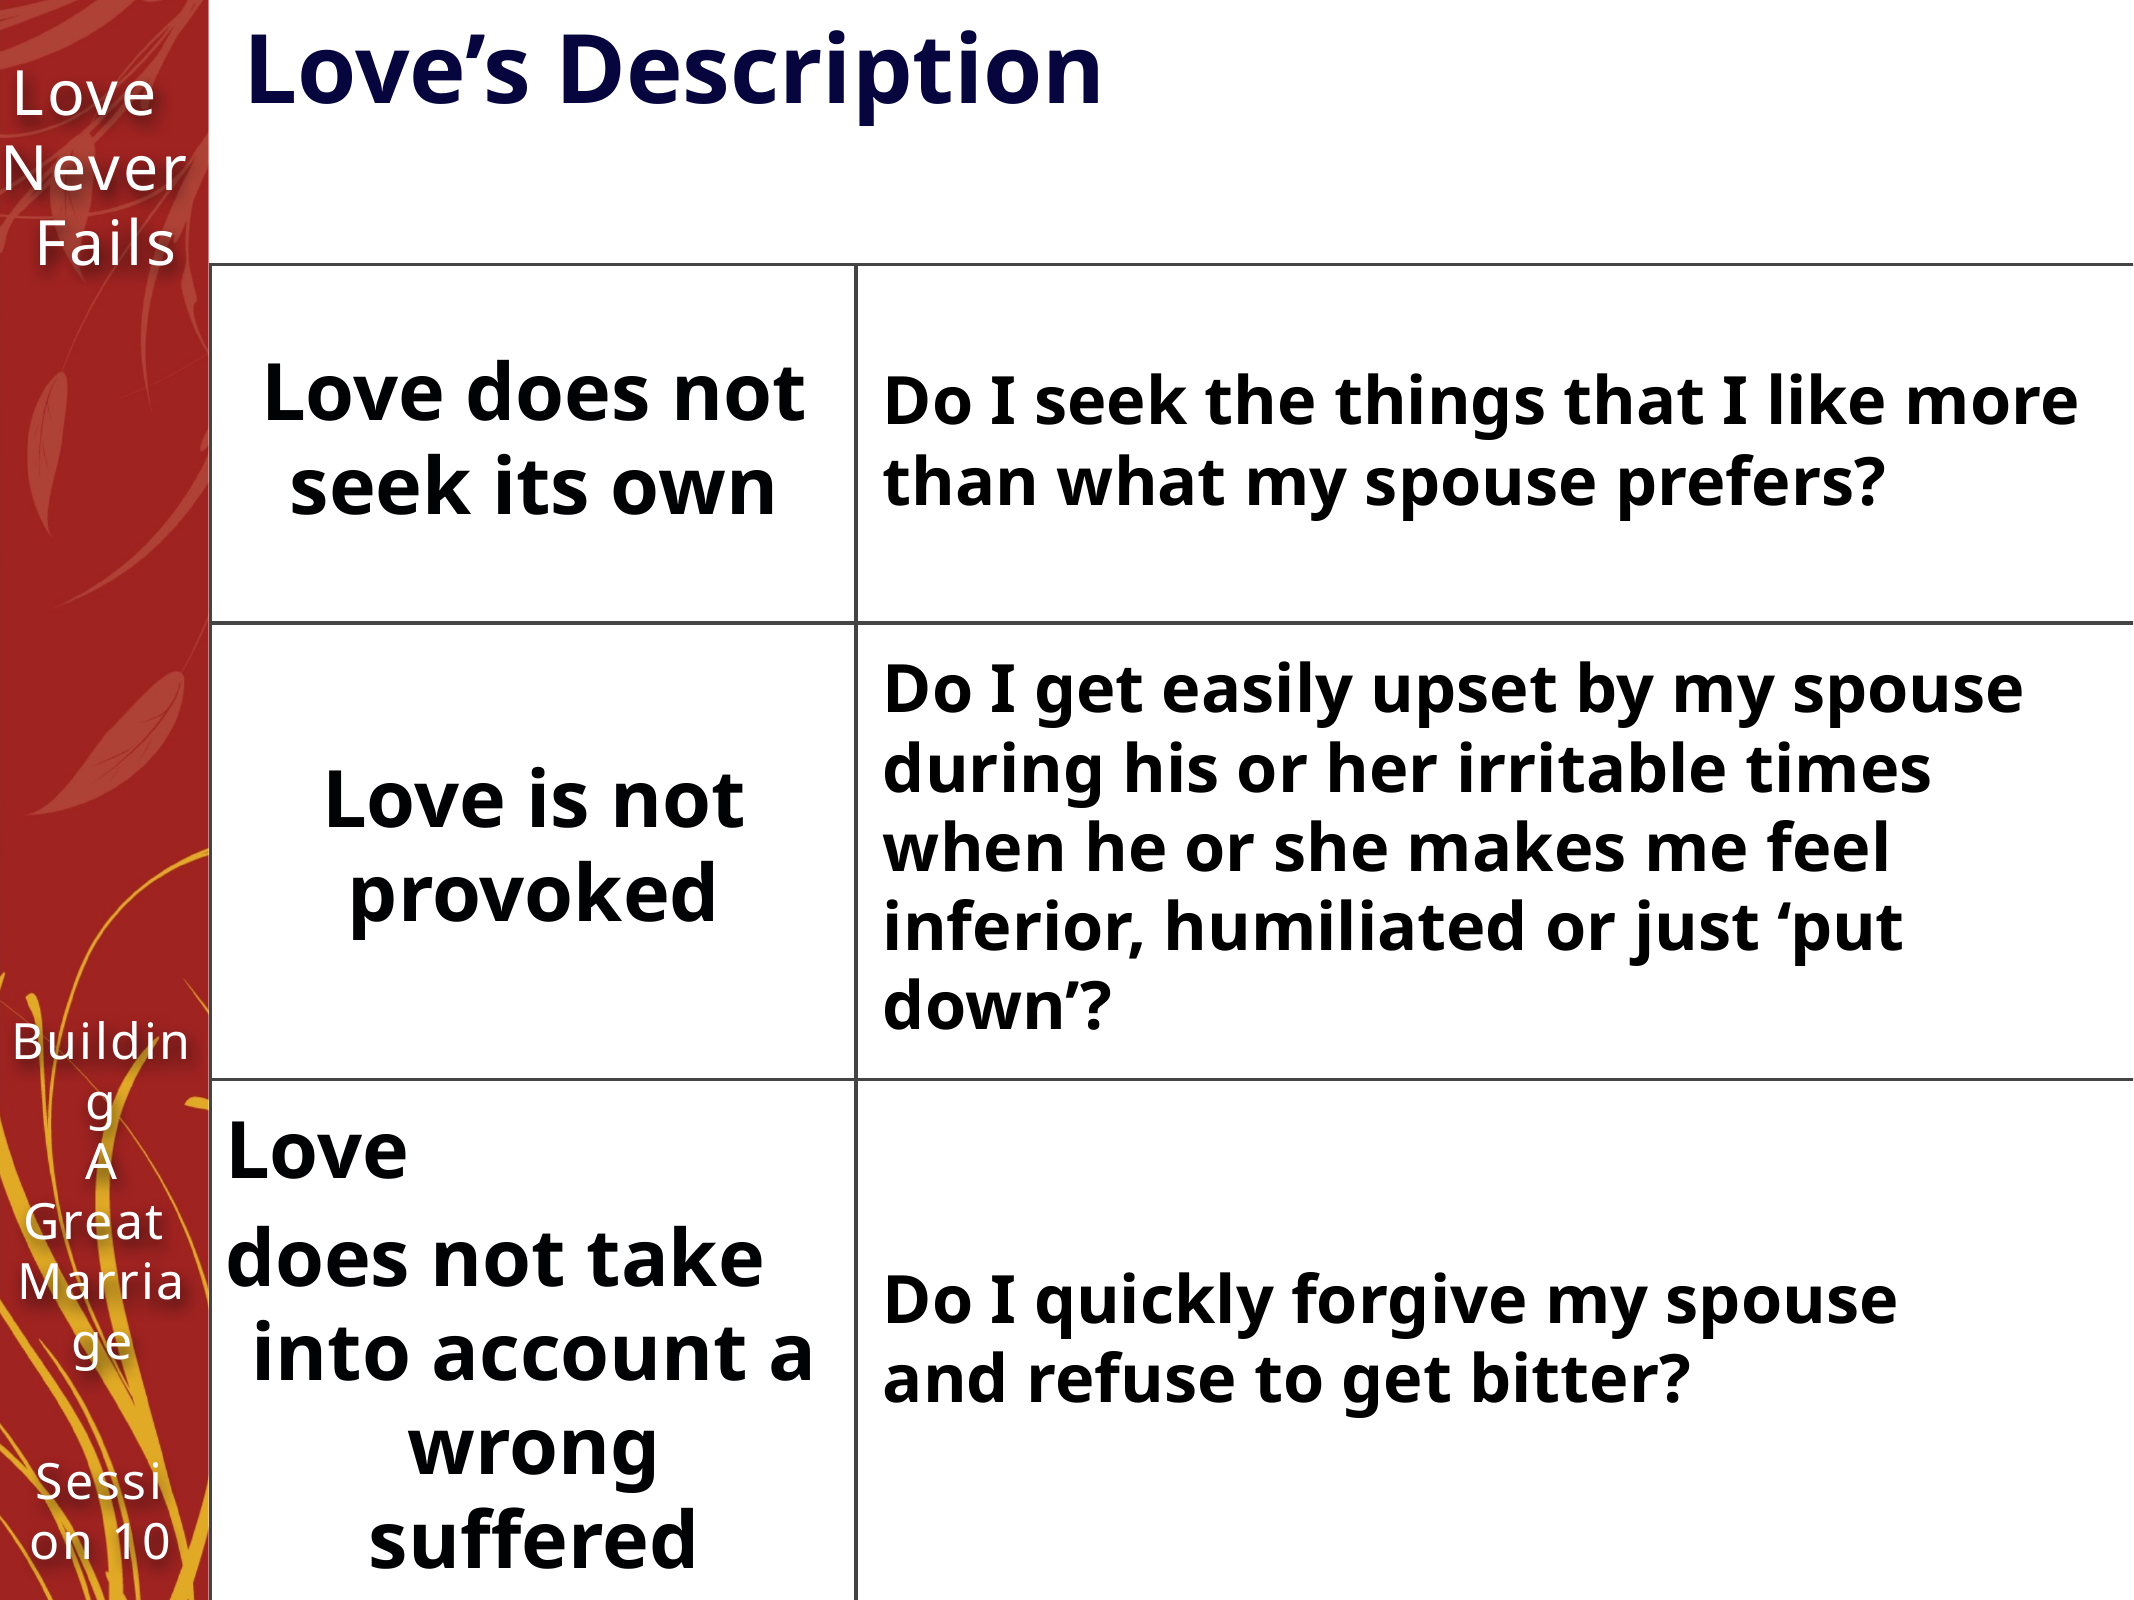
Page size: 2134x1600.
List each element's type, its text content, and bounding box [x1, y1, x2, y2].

table_header Do I seek the things that I like more than what my spouse prefers? [858, 266, 2134, 621]
table_header Love does not seek its own [212, 266, 854, 621]
table_cell Do I get easily upset by my spouse during his or her irritable times when he or she makes me feel inferior, humiliated or just ‘put down’? [858, 625, 2134, 1078]
picture [0, 0, 208, 1600]
text_box Love’s Description [235, 0, 1896, 132]
table_cell Do I quickly forgive my spouse and refuse to get bitter? [858, 1081, 2134, 1600]
table_cell Love does not take into account a wrong suffered [212, 1081, 854, 1600]
table_cell Love is not provoked [212, 625, 854, 1078]
